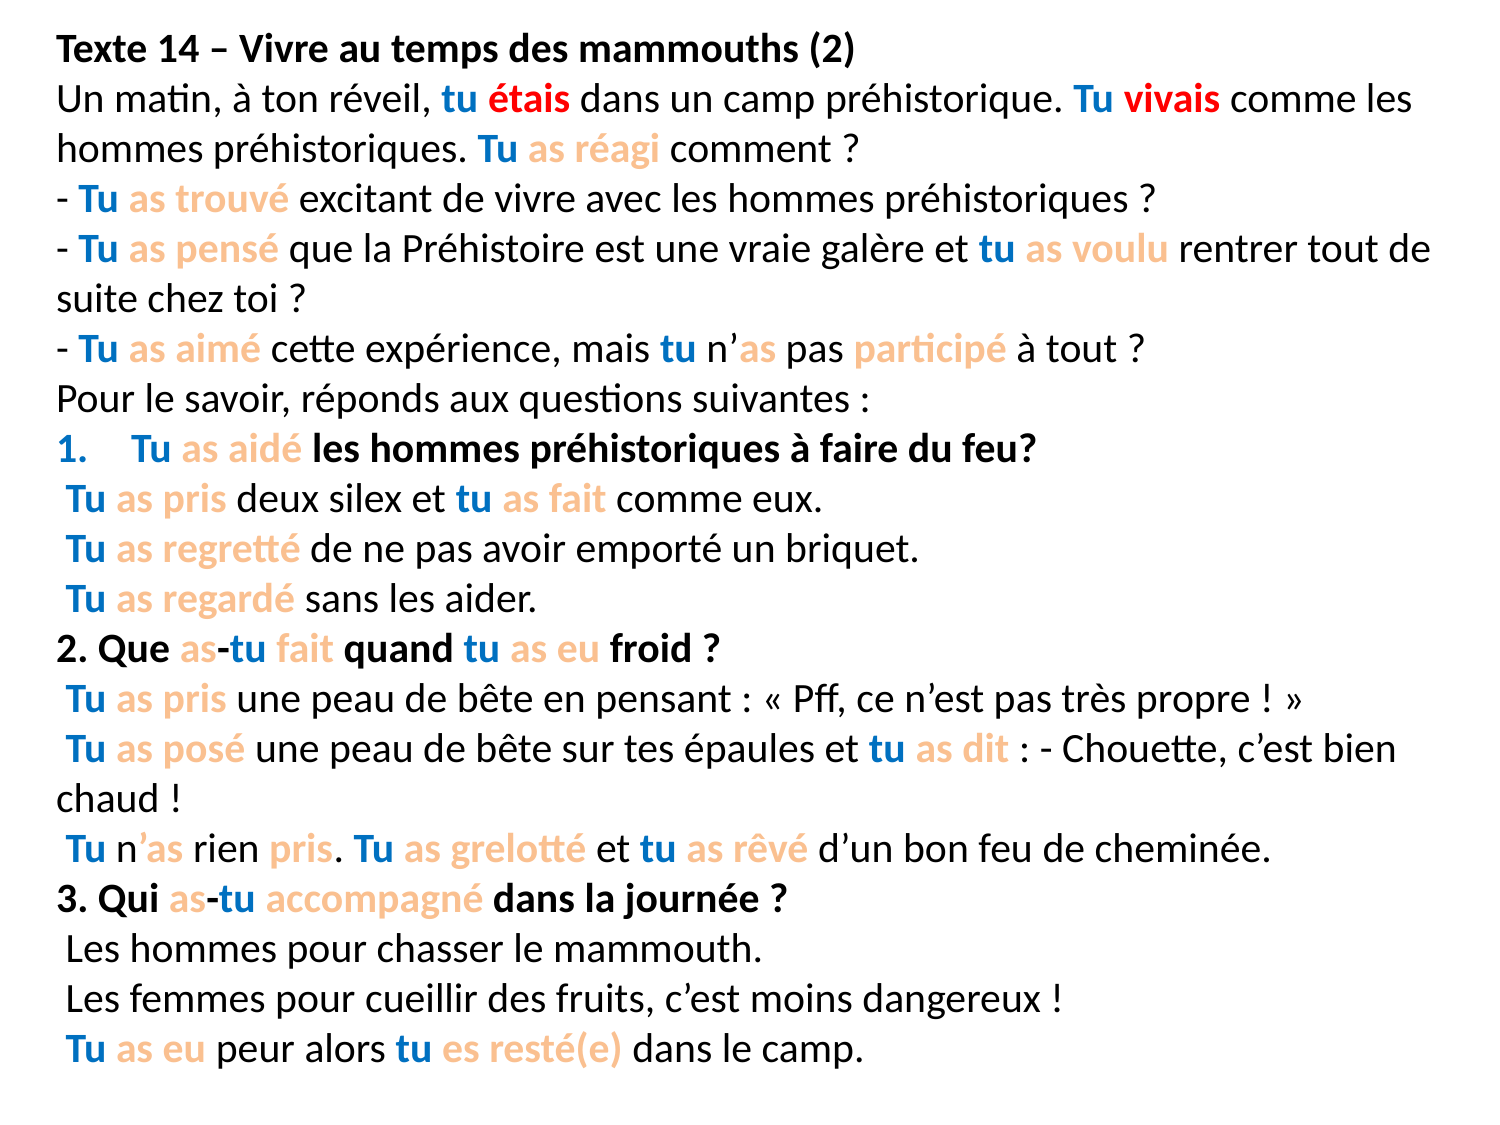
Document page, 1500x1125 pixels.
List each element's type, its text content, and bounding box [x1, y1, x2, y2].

text_box Texte 14 – Vivre au temps des mammouths (2) Un matin, à ton réveil, tu étais dans un camp préhistorique. Tu vivais comme les hommes préhistoriques. Tu as réagi comment ? - Tu as trouvé excitant de vivre avec les hommes préhistoriques ? - Tu as pensé que la Préhistoire est une vraie galère et tu as voulu rentrer tout de suite chez toi ? - Tu as aimé cette expérience, mais tu n’as pas participé à tout ? Pour le savoir, réponds aux questions suivantes : Tu as aidé les hommes préhistoriques à faire du feu? Tu as pris deux silex et tu as fait comme eux. Tu as regretté de ne pas avoir emporté un briquet. Tu as regardé sans les aider. 2. Que as-tu fait quand tu as eu froid ? Tu as pris une peau de bête en pensant : « Pff, ce n’est pas très propre ! » Tu as posé une peau de bête sur tes épaules et tu as dit : - Chouette, c’est bien chaud ! Tu n’as rien pris. Tu as grelotté et tu as rêvé d’un bon feu de cheminée. 3. Qui as-tu accompagné dans la journée ? Les hommes pour chasser le mammouth. Les femmes pour cueillir des fruits, c’est moins dangereux ! Tu as eu peur alors tu es resté(e) dans le camp. [41, 13, 1471, 1079]
